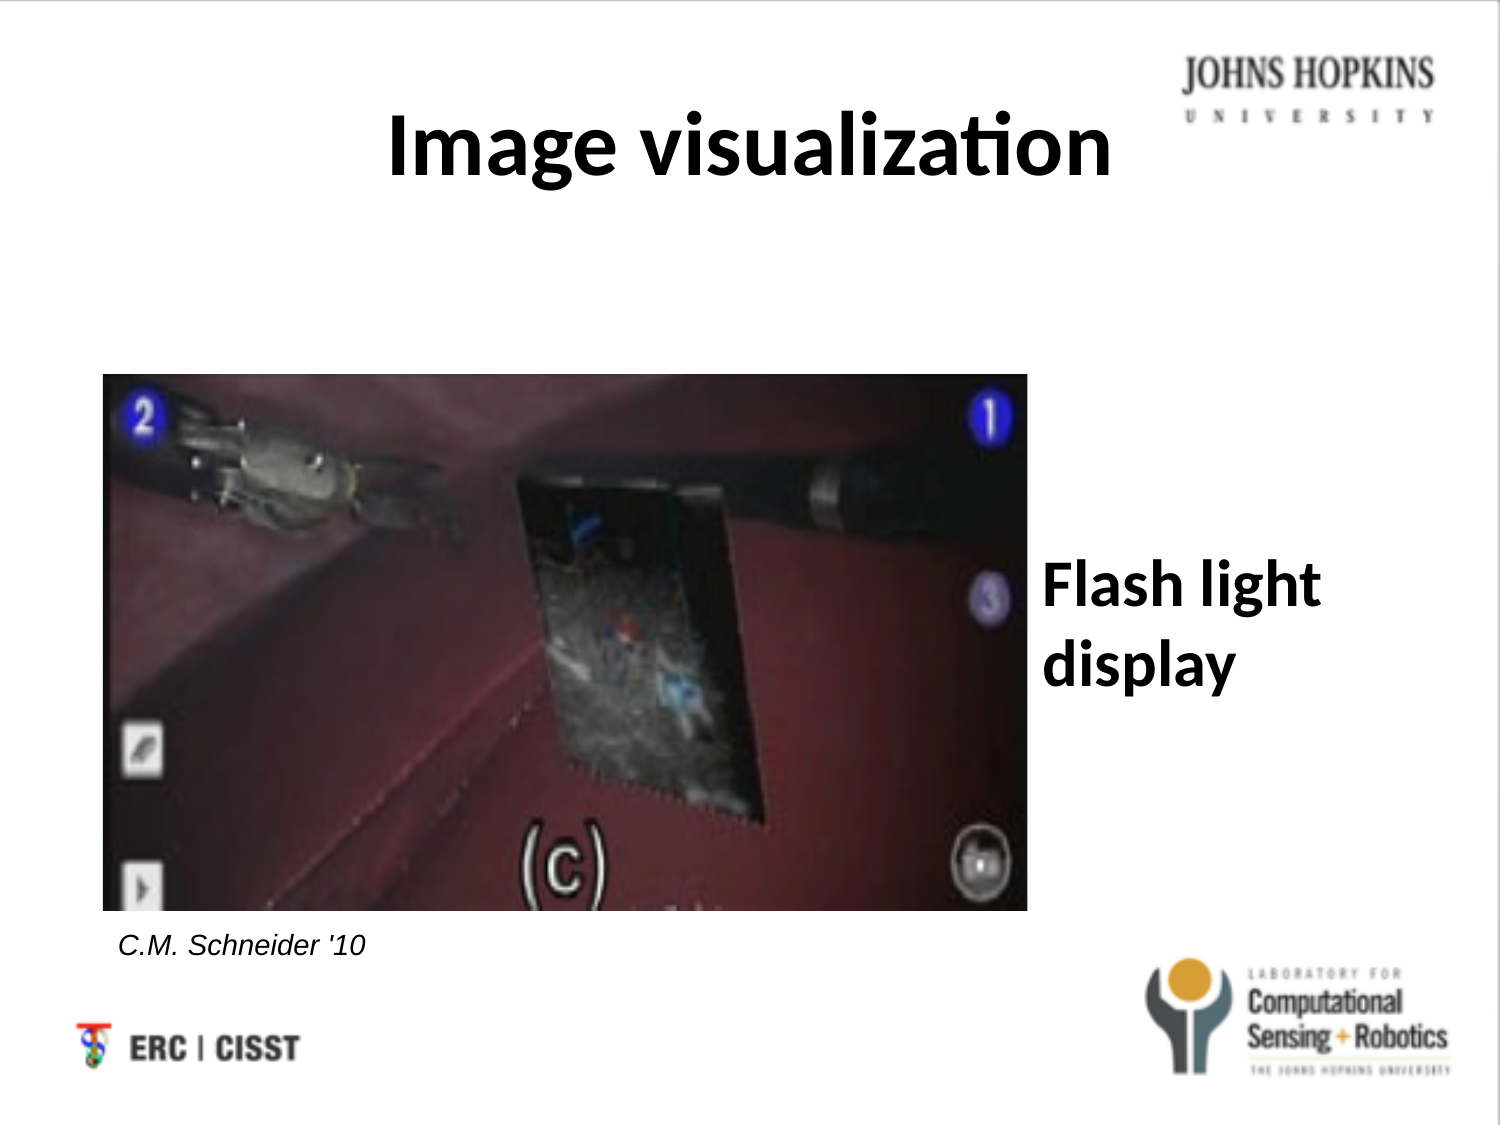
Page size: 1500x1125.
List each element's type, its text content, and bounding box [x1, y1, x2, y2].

title Image visualization [75, 45, 1425, 233]
text_box Flash light display [1027, 532, 1342, 709]
text_box [102, 374, 1028, 911]
text_box C.M. Schneider '10 [102, 910, 415, 977]
picture [0, 0, 1500, 1125]
